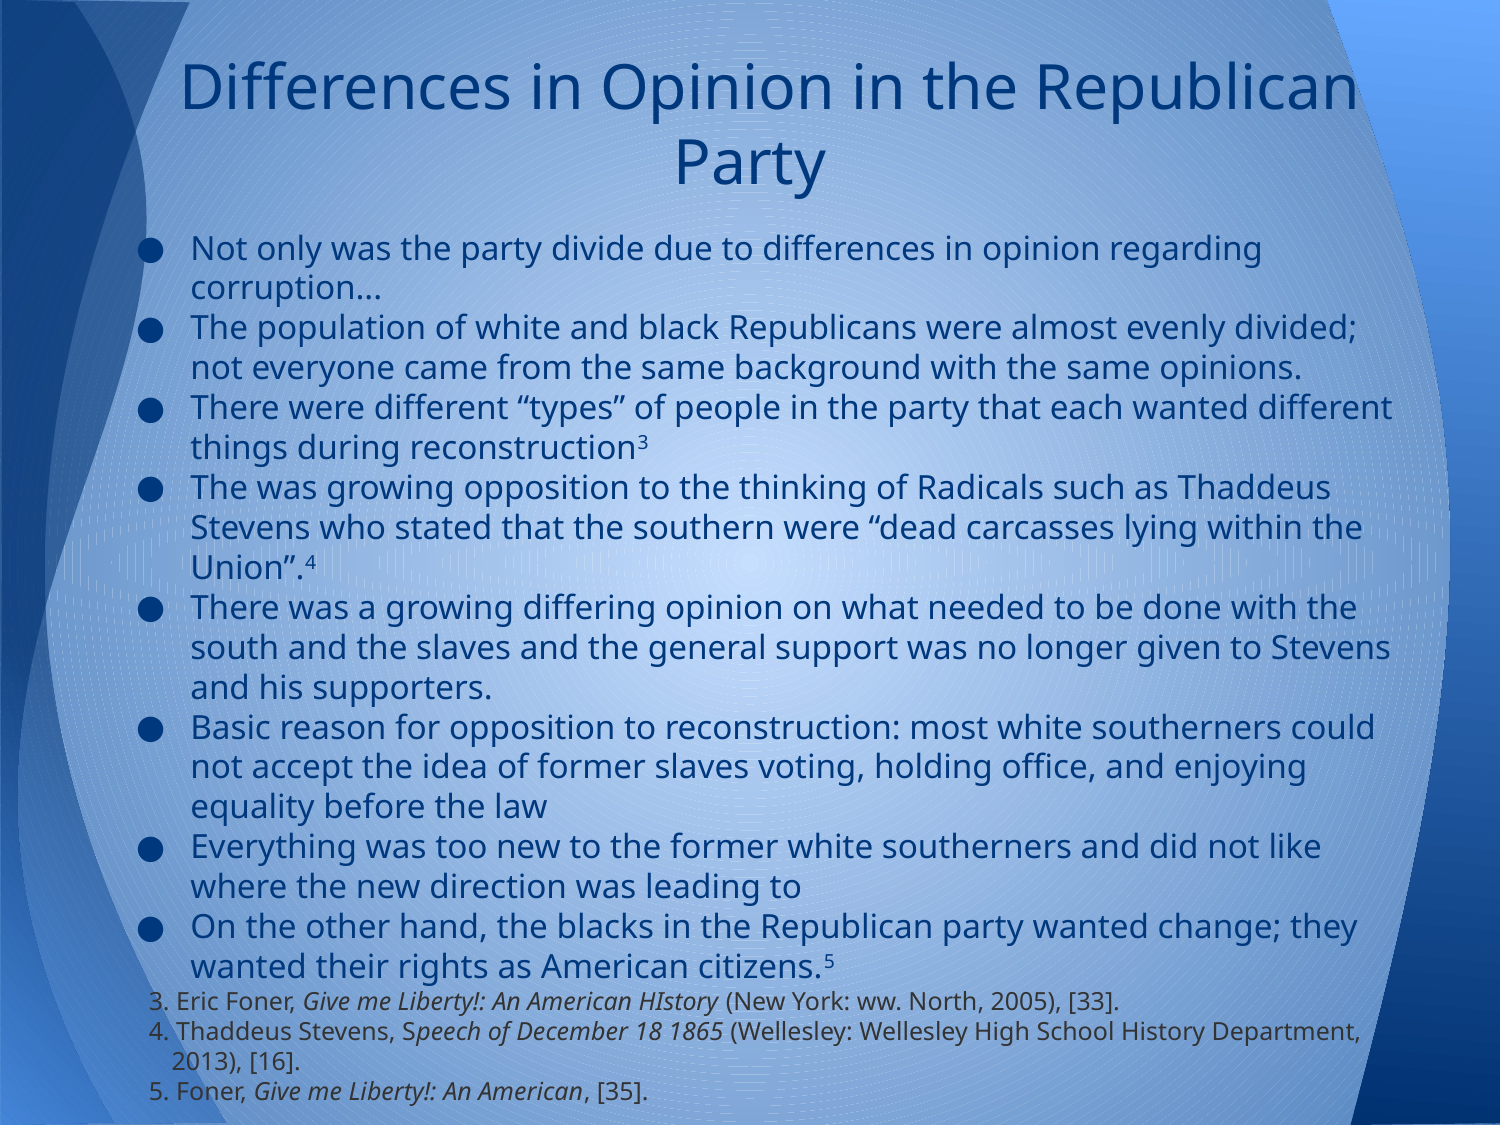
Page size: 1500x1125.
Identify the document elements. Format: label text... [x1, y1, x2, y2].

title Differences in Opinion in the Republican Party [75, 104, 1425, 212]
list Not only was the party divide due to differences in opinion regarding corruption... The population of white and black Republicans were almost evenly divided; not everyone came from the same background with the same opinions. There were different “types” of people in the party that each wanted different things during reconstruction3 The was growing opposition to the thinking of Radicals such as Thaddeus Stevens who stated that the southern were “dead carcasses lying within the Union”.4 There was a growing differing opinion on what needed to be done with the south and the slaves and the general support was no longer given to Stevens and his supporters. Basic reason for opposition to reconstruction: most white southerners could not accept the idea of former slaves voting, holding office, and enjoying equality before the law Everything was too new to the former white southerners and did not like where the new direction was leading to On the other hand, the blacks in the Republican party wanted change; they wanted their rights as American citizens.5 3. Eric Foner, Give me Liberty!: An American HIstory (New York: ww. North, 2005), [33]. 4. Thaddeus Stevens, Speech of December 18 1865 (Wellesley: Wellesley High School History Department, 2013), [16]. 5. Foner, Give me Liberty!: An American, [35]. [100, 211, 1425, 1078]
